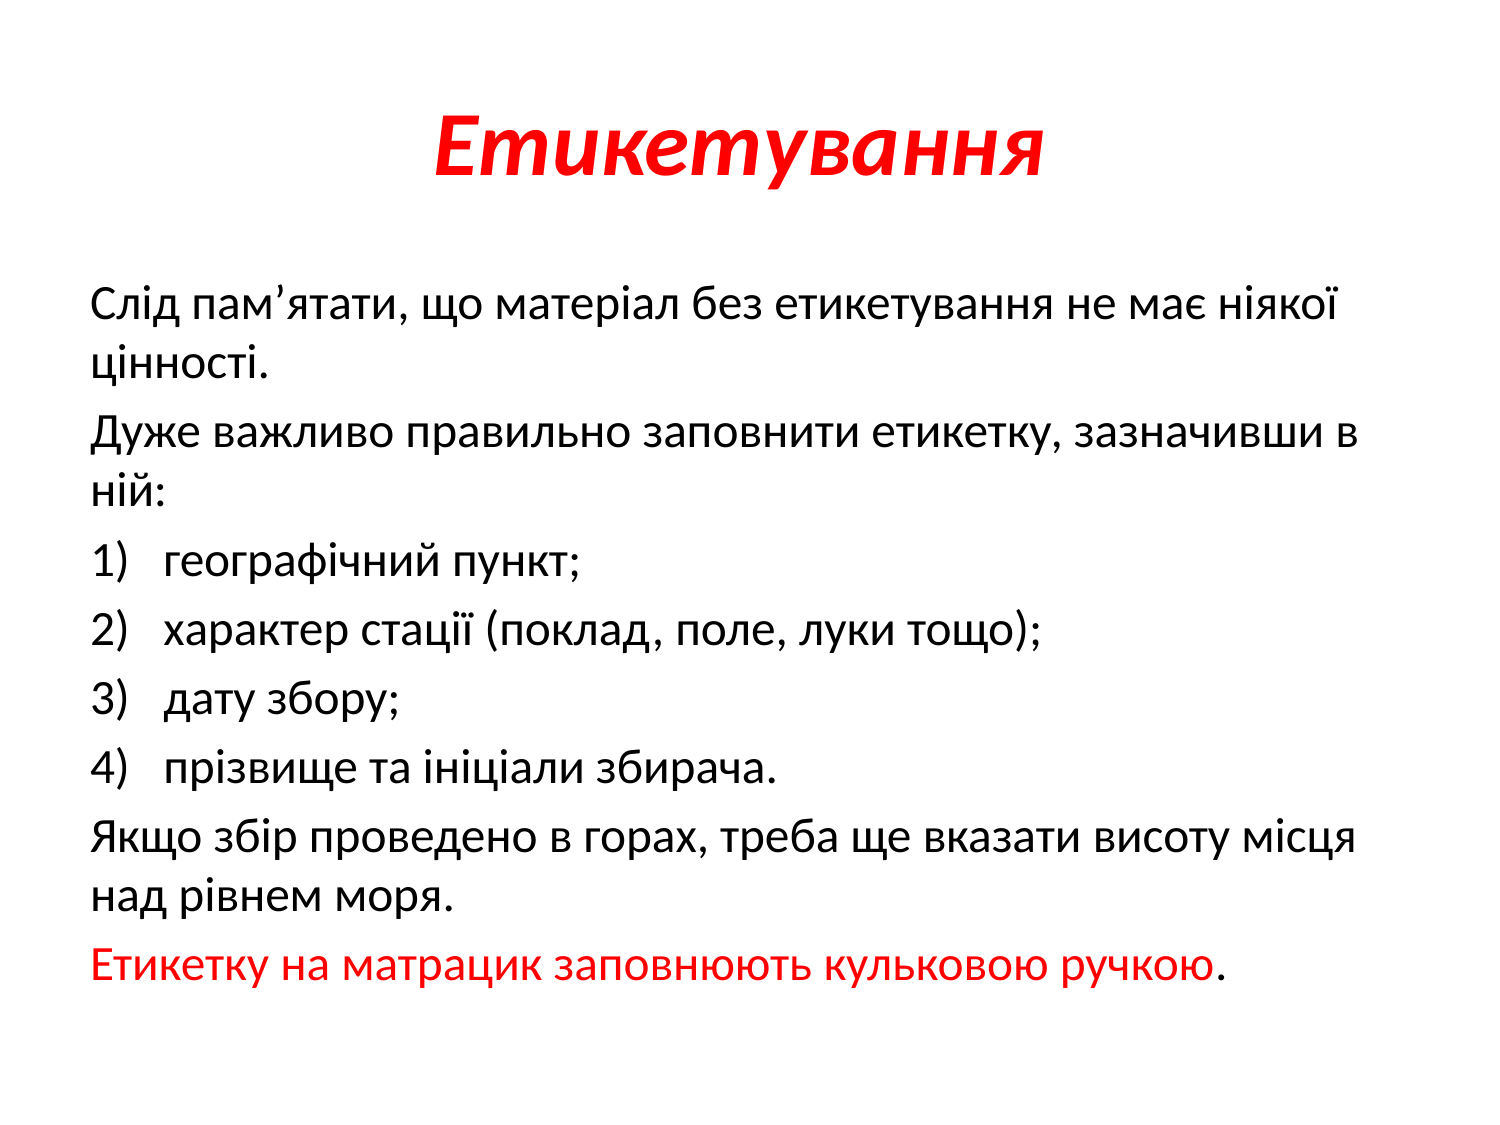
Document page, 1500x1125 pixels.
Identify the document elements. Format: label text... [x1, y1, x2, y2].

title Етикетування [75, 45, 1425, 233]
list Слід пам’ятати, що матеріал без етикетування не має ніякої цінності. Дуже важливо правильно заповнити етикетку, зазначивши в ній: географічний пункт; характер стації (поклад, поле, луки тощо); дату збору; прізвище та ініціали збирача. Якщо збір проведено в горах, треба ще вказати висоту місця над рівнем моря. Етикетку на матрацик заповнюють кульковою ручкою. [75, 262, 1425, 1005]
